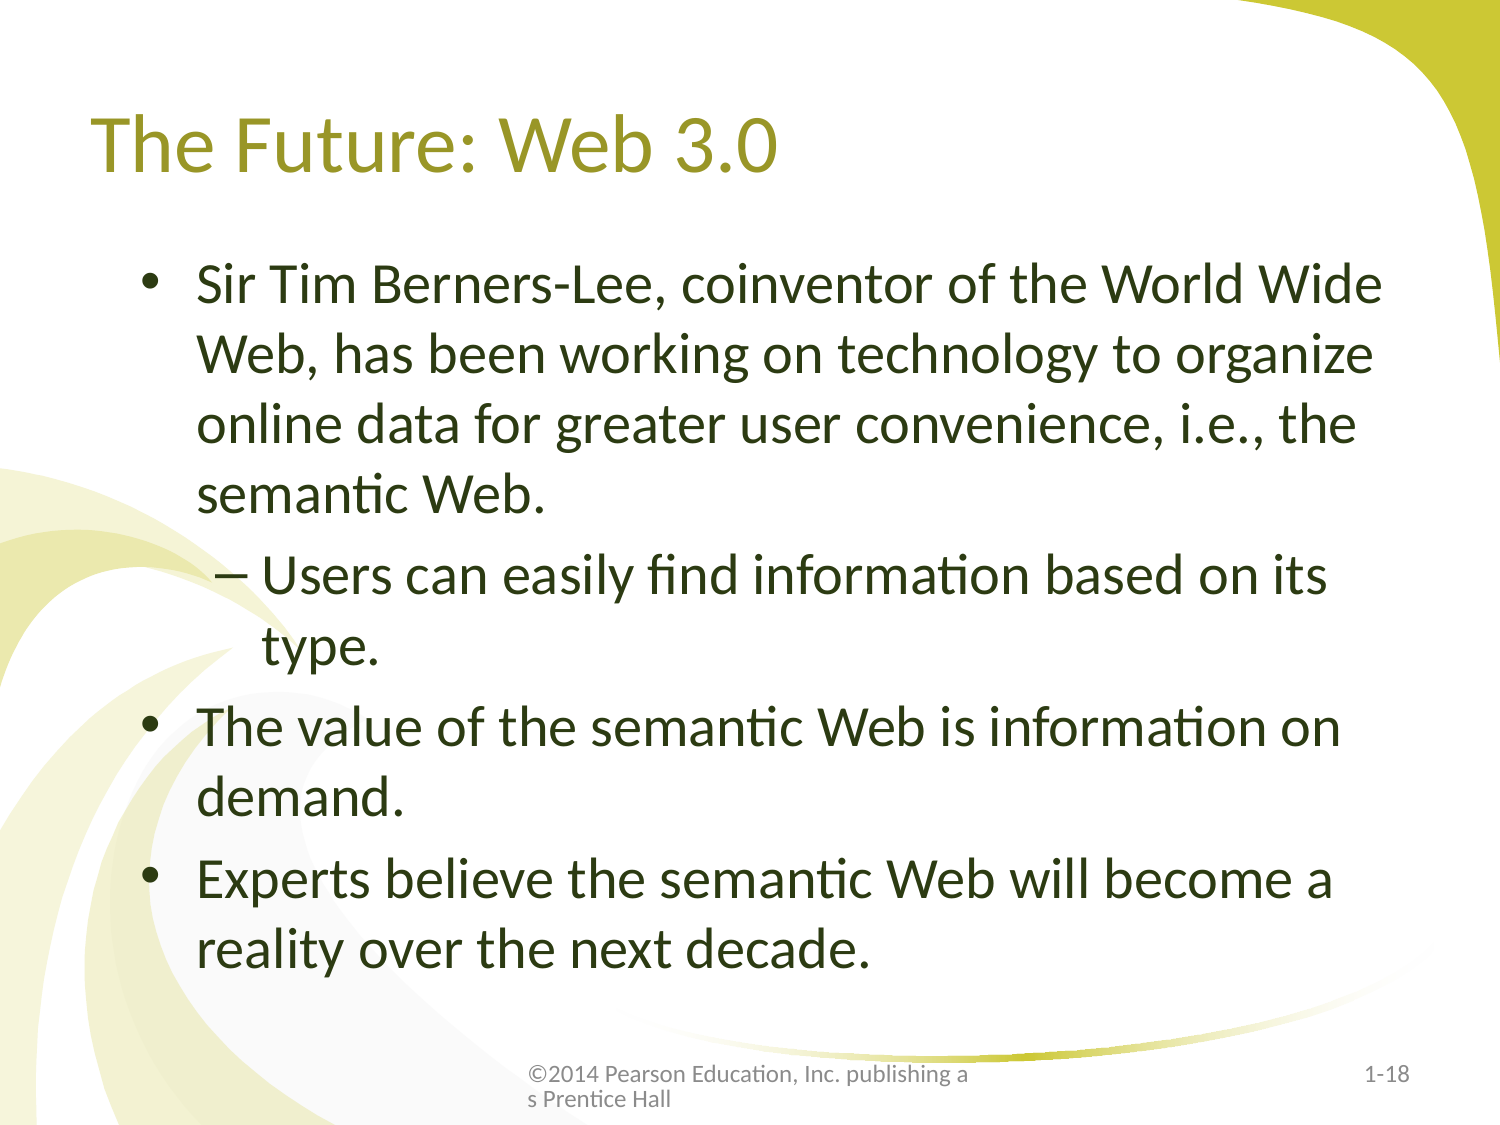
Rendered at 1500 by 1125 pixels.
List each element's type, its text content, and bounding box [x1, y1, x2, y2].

list Sir Tim Berners-Lee, coinventor of the World Wide Web, has been working on technology to organize online data for greater user convenience, i.e., the semantic Web. Users can easily find information based on its type. The value of the semantic Web is information on demand. Experts believe the semantic Web will become a reality over the next decade. [125, 237, 1413, 1013]
title The Future: Web 3.0 [75, 45, 1425, 233]
footer ©2014 Pearson Education, Inc. publishing as Prentice Hall [512, 1042, 988, 1103]
slide_number 1-18 [1074, 1042, 1425, 1103]
